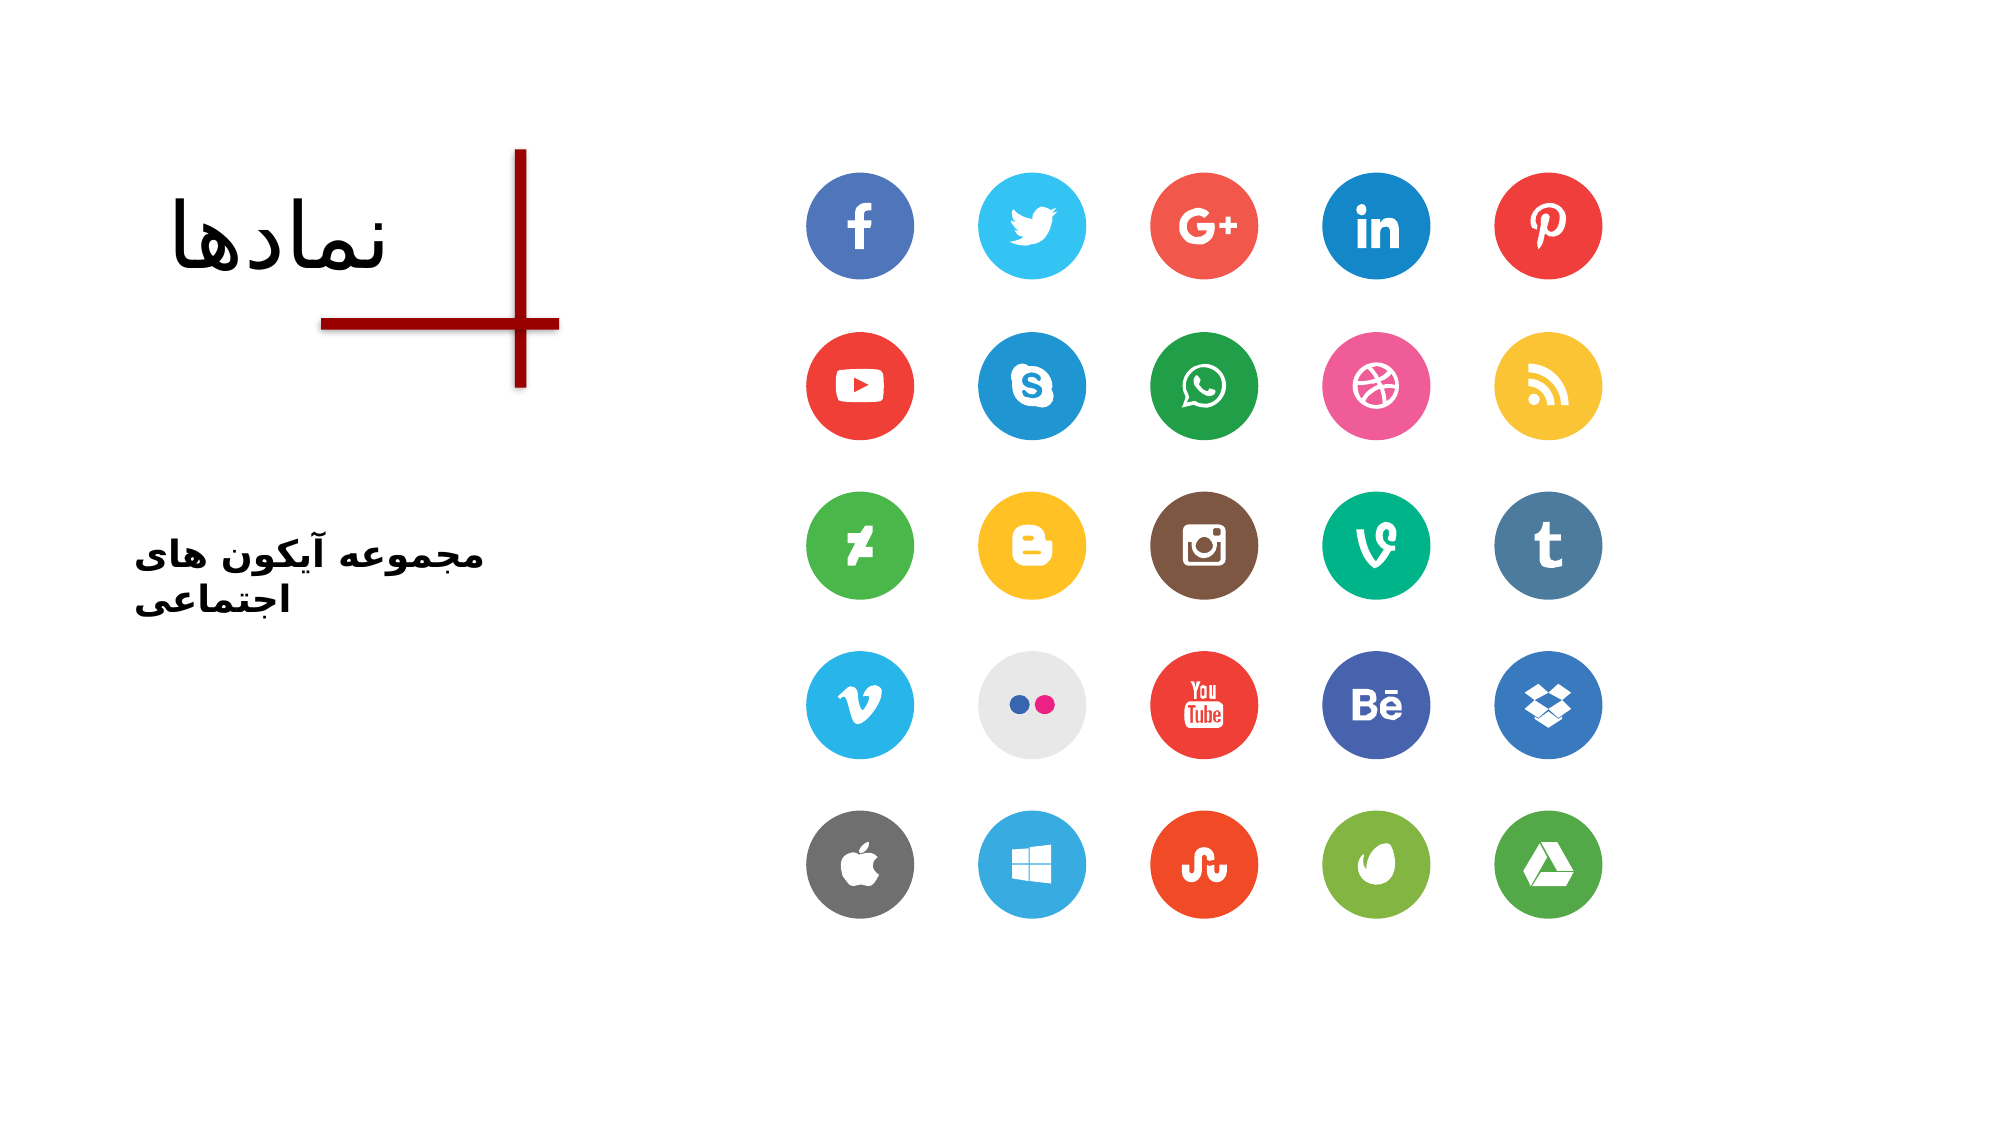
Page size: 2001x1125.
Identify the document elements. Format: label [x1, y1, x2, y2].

text_box [1150, 650, 1259, 760]
text_box [1150, 172, 1259, 280]
text_box [977, 491, 1087, 600]
text_box [805, 172, 915, 280]
text_box [805, 810, 915, 919]
text_box [1494, 650, 1603, 760]
text_box [1322, 650, 1431, 760]
text_box [1150, 491, 1259, 600]
text_box [1494, 172, 1603, 280]
text_box [977, 331, 1087, 441]
text_box [1494, 810, 1603, 919]
text_box [1322, 172, 1431, 280]
text_box [977, 172, 1087, 280]
text_box [1322, 331, 1431, 441]
text_box [1494, 491, 1603, 600]
text_box [1322, 491, 1431, 600]
text_box [1494, 331, 1603, 441]
text_box [805, 650, 915, 760]
text_box [805, 491, 915, 600]
text_box [977, 650, 1087, 760]
text_box [87, 149, 595, 749]
text_box [1322, 810, 1431, 919]
text_box [977, 810, 1087, 919]
text_box [1150, 331, 1259, 441]
text_box [1150, 810, 1259, 919]
text_box [805, 331, 915, 441]
